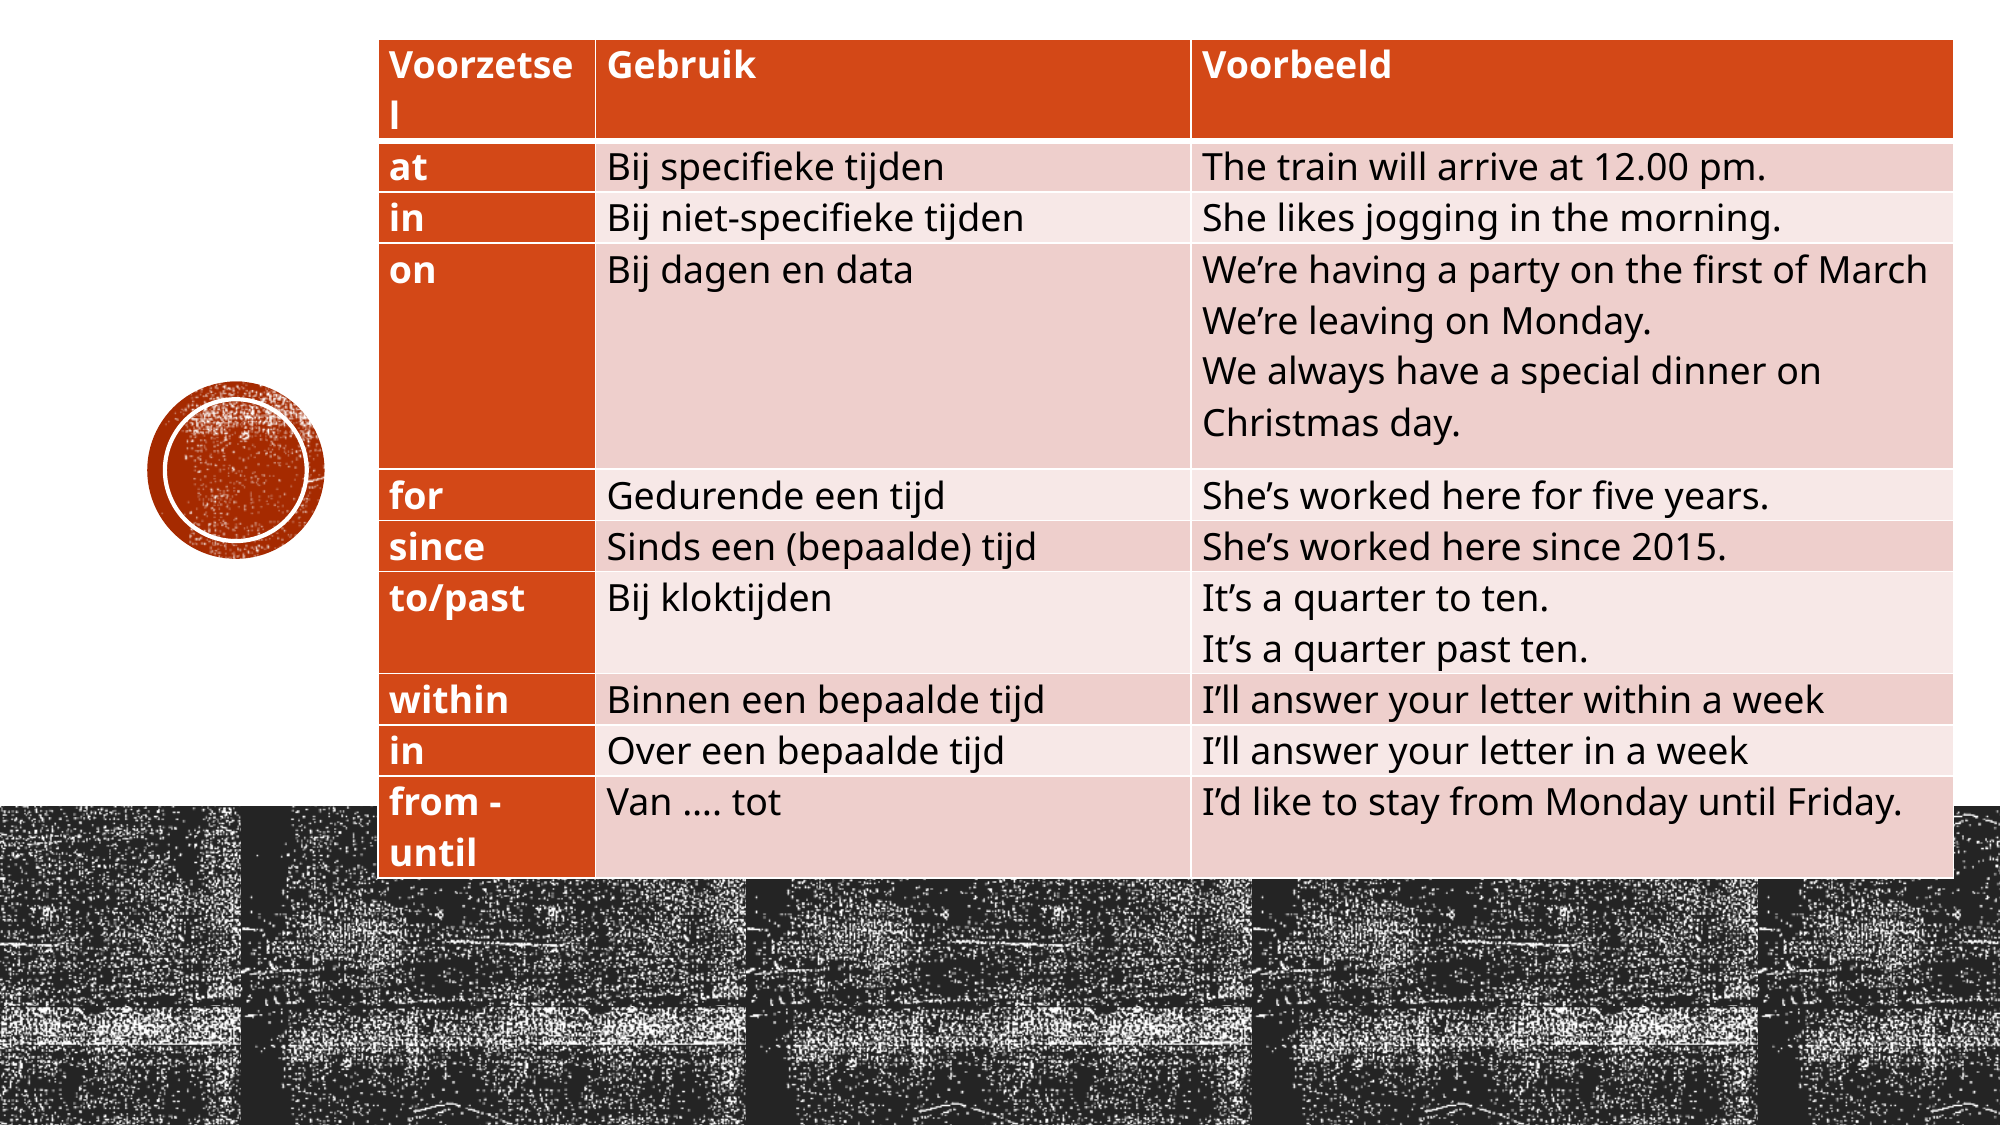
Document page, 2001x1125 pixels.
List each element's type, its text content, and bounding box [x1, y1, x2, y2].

table_cell Bij dagen en data [596, 244, 1190, 468]
table_cell for [379, 470, 595, 520]
table_cell She’s worked here since 2015. [1192, 521, 1953, 571]
table_cell from -until [379, 777, 595, 877]
table_cell Binnen een bepaalde tijd [596, 674, 1190, 724]
table_header Voorzetsel [379, 40, 595, 138]
table_cell We’re having a party on the first of March We’re leaving on Monday. We always have a special dinner on Christmas day. [1192, 244, 1953, 468]
table_cell in [379, 726, 595, 775]
table_cell Gedurende een tijd [596, 470, 1190, 520]
table_cell Bij kloktijden [596, 572, 1190, 673]
table_cell Sinds een (bepaalde) tijd [596, 521, 1190, 571]
table_cell She’s worked here for five years. [1192, 470, 1953, 520]
table_cell The train will arrive at 12.00 pm. [1192, 144, 1953, 191]
table_header Gebruik [596, 40, 1190, 138]
table_cell to/past [379, 572, 595, 673]
table_cell Bij niet-specifieke tijden [596, 193, 1190, 242]
table_cell It’s a quarter to ten. It’s a quarter past ten. [1192, 572, 1953, 673]
table_cell since [379, 521, 595, 571]
table_cell Van …. tot [596, 777, 1190, 877]
table_cell in [379, 193, 595, 242]
table_cell She likes jogging in the morning. [1192, 193, 1953, 242]
table_cell Bij specifieke tijden [596, 144, 1190, 191]
table_cell I’ll answer your letter within a week [1192, 674, 1953, 724]
table_header Voorbeeld [1192, 40, 1953, 138]
table_cell at [379, 144, 595, 191]
table_cell I’ll answer your letter in a week [1192, 726, 1953, 775]
table_cell Over een bepaalde tijd [596, 726, 1190, 775]
table_cell on [379, 244, 595, 468]
table_cell I’d like to stay from Monday until Friday. [1192, 777, 1953, 877]
table_cell within [379, 674, 595, 724]
